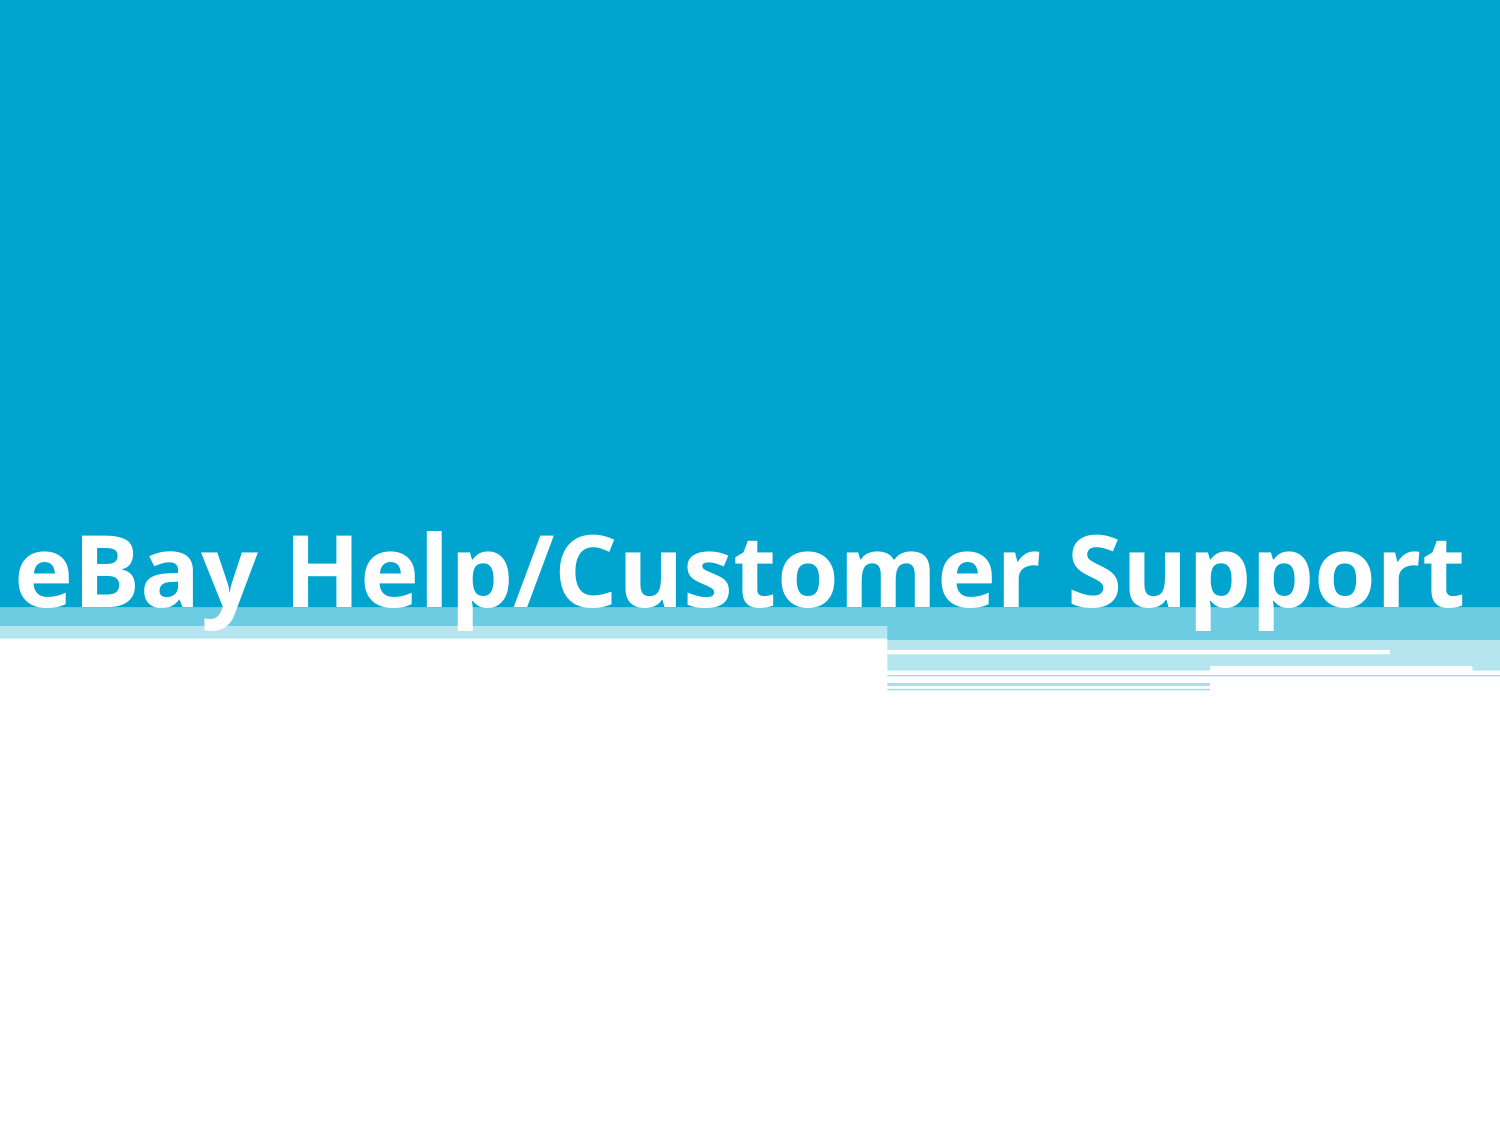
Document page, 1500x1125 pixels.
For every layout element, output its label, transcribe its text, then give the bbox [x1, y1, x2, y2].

title eBay Help/Customer Support [0, 394, 1500, 636]
